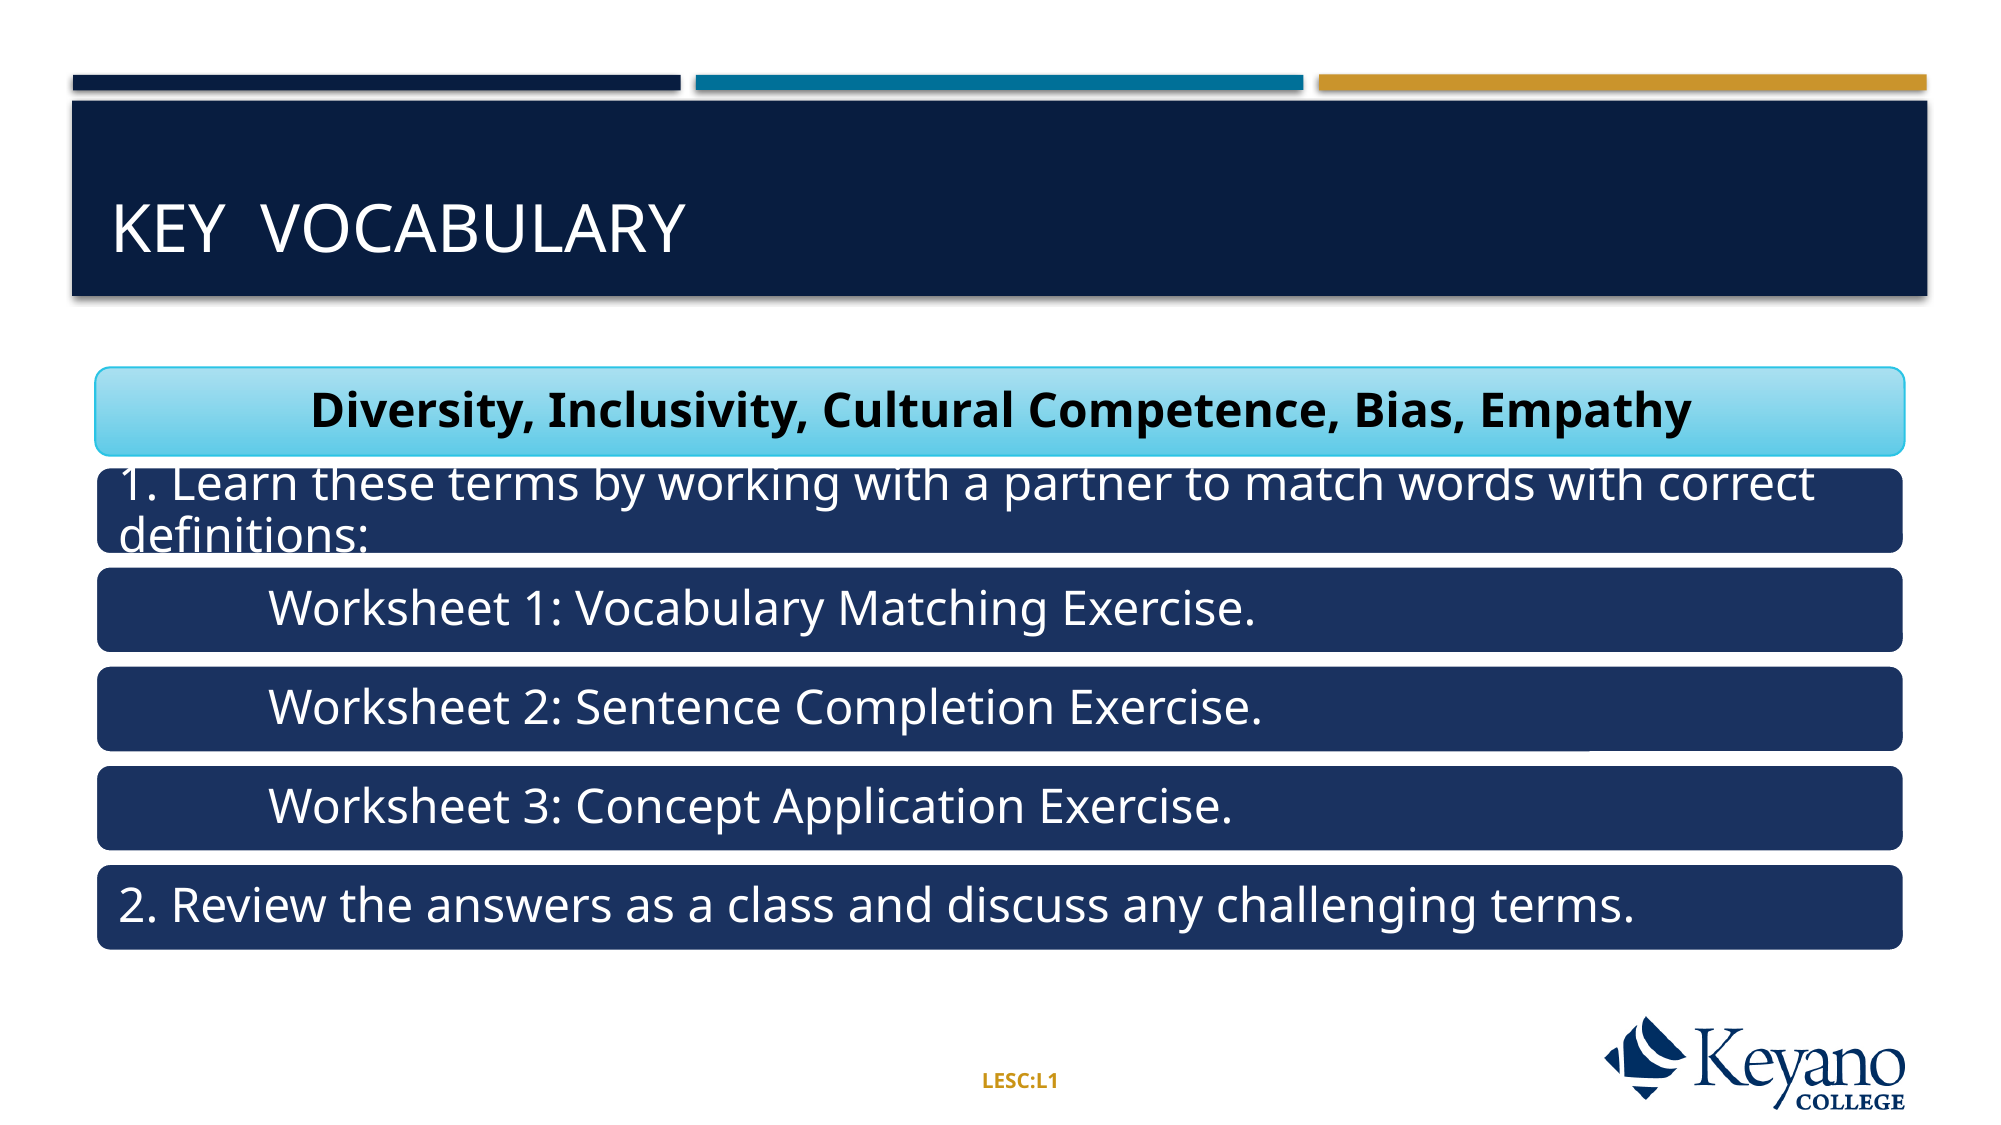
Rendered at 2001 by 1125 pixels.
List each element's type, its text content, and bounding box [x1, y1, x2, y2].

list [94, 357, 1906, 962]
picture [1604, 1016, 1905, 1110]
title Key Vocabulary [95, 123, 1905, 274]
footer LESC:L1 [800, 1050, 1241, 1110]
